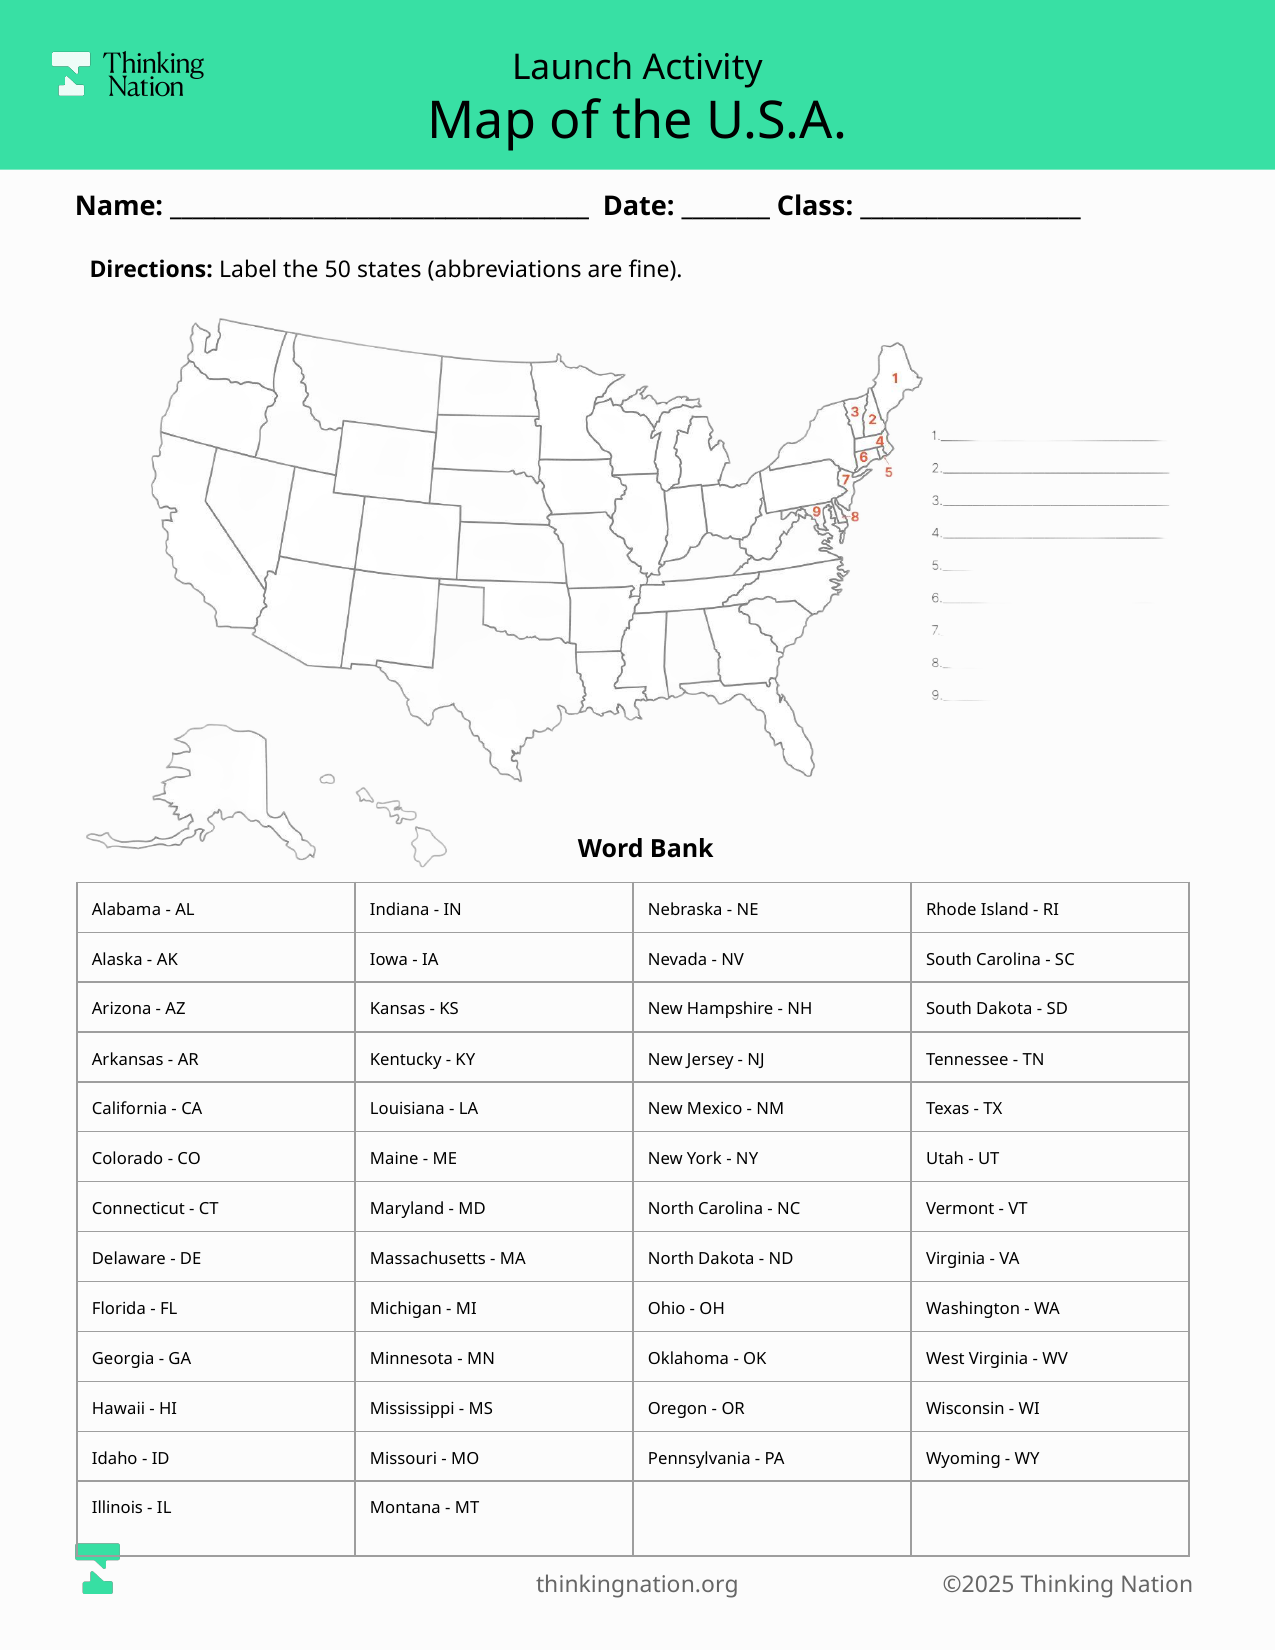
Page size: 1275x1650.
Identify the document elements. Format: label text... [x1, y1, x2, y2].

table_cell Washington - WA [912, 1282, 1188, 1331]
table_cell Connecticut - CT [78, 1182, 354, 1231]
table_cell Colorado - CO [78, 1132, 354, 1181]
table_header Indiana - IN [356, 888, 632, 932]
table_cell Georgia - GA [78, 1332, 354, 1381]
table_cell New Jersey - NJ [634, 1033, 910, 1081]
table_cell Tennessee - TN [912, 1033, 1188, 1081]
table_cell Louisiana - LA [356, 1083, 632, 1131]
table_cell Delaware - DE [78, 1232, 354, 1281]
table_cell Mississippi - MS [356, 1382, 632, 1431]
table_cell Massachusetts - MA [356, 1232, 632, 1281]
text_box Launch Activity Map of the U.S.A. [0, 0, 1275, 170]
table_cell Missouri - MO [356, 1432, 632, 1480]
table_cell Virginia - VA [912, 1232, 1188, 1281]
table_header Rhode Island - RI [912, 888, 1188, 932]
table_cell Arizona - AZ [78, 983, 354, 1031]
table_cell Wisconsin - WI [912, 1382, 1188, 1431]
table_cell Ohio - OH [634, 1282, 910, 1331]
table_cell Arkansas - AR [78, 1033, 354, 1081]
table_cell Kentucky - KY [356, 1033, 632, 1081]
picture [62, 1533, 133, 1604]
table_header Alabama - AL [78, 888, 354, 932]
table_cell North Dakota - ND [634, 1232, 910, 1281]
table_cell California - CA [78, 1083, 354, 1131]
table_cell Idaho - ID [78, 1432, 354, 1480]
table_cell Pennsylvania - PA [634, 1432, 910, 1480]
table_cell Illinois - IL [78, 1482, 354, 1555]
table_cell Florida - FL [78, 1282, 354, 1331]
table_cell Alaska - AK [78, 933, 354, 981]
picture [35, 37, 210, 110]
table_cell Nevada - NV [634, 933, 910, 981]
table_cell Minnesota - MN [356, 1332, 632, 1381]
table_header Nebraska - NE [634, 888, 910, 932]
table_cell Maine - ME [356, 1132, 632, 1181]
table_cell [912, 1482, 1188, 1555]
table_cell Montana - MT [356, 1482, 632, 1555]
table_cell [634, 1482, 910, 1555]
picture [62, 302, 1210, 879]
table_cell West Virginia - WV [912, 1332, 1188, 1381]
table_cell Vermont - VT [912, 1182, 1188, 1231]
table_cell Texas - TX [912, 1083, 1188, 1131]
table_cell Wyoming - WY [912, 1432, 1188, 1480]
table_cell Oregon - OR [634, 1382, 910, 1431]
table_cell South Dakota - SD [912, 983, 1188, 1031]
table_cell Hawaii - HI [78, 1382, 354, 1431]
table_cell Maryland - MD [356, 1182, 632, 1231]
table_cell Iowa - IA [356, 933, 632, 981]
table_cell Oklahoma - OK [634, 1332, 910, 1381]
text_box ©2025 Thinking Nation [907, 1553, 1210, 1605]
table_cell New Mexico - NM [634, 1083, 910, 1131]
table_cell Michigan - MI [356, 1282, 632, 1331]
text_box thinkingnation.org [486, 1557, 789, 1605]
table_cell South Carolina - SC [912, 933, 1188, 981]
table_cell New Hampshire - NH [634, 983, 910, 1031]
table_cell Utah - UT [912, 1132, 1188, 1181]
table_cell Kansas - KS [356, 983, 632, 1031]
table_cell North Carolina - NC [634, 1182, 910, 1231]
text_box Directions: Label the 50 states (abbreviations are fine). [74, 240, 1201, 296]
table_cell New York - NY [634, 1132, 910, 1181]
text_box Name: ______________________________________ Date: ________ Class: ____________________ [58, 172, 1275, 235]
